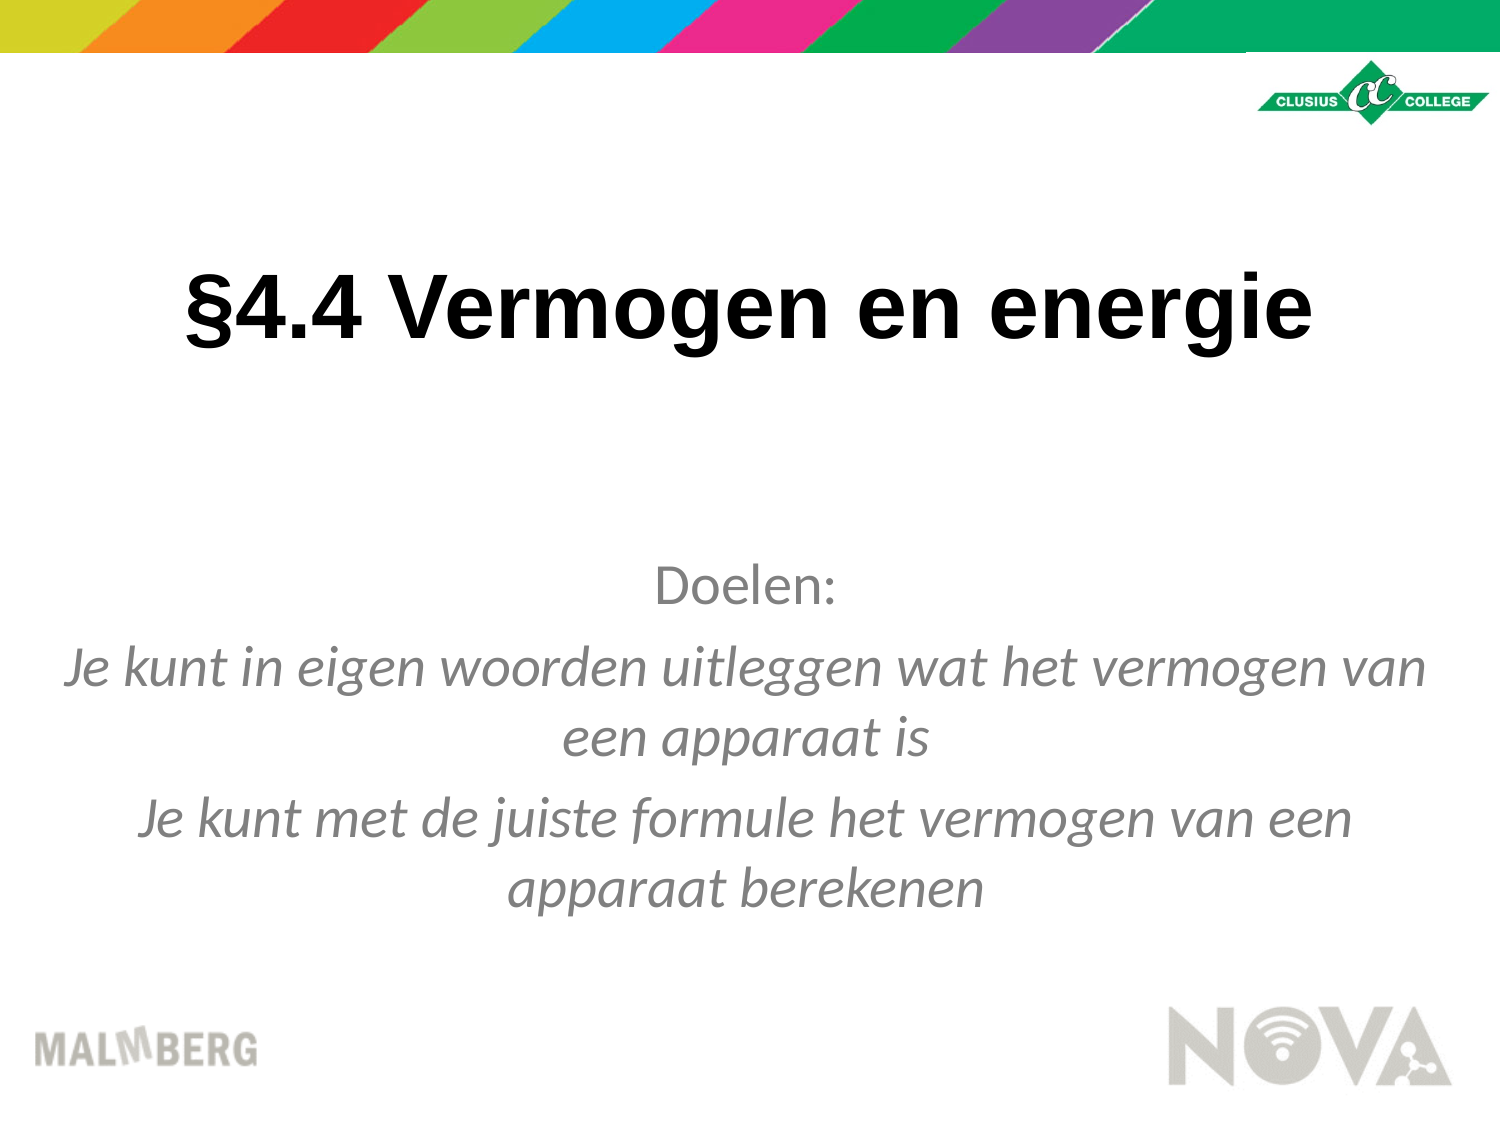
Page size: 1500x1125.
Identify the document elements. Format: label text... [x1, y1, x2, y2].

picture [0, 0, 573, 53]
subtitle Doelen: Je kunt in eigen woorden uitleggen wat het vermogen van een apparaat is Je kunt met de juiste formule het vermogen van een apparaat berekenen [34, 538, 1459, 985]
picture [1164, 984, 1459, 1108]
title §4.4 Vermogen en energie [64, 181, 1436, 423]
picture [658, 0, 1500, 133]
picture [34, 1024, 260, 1068]
